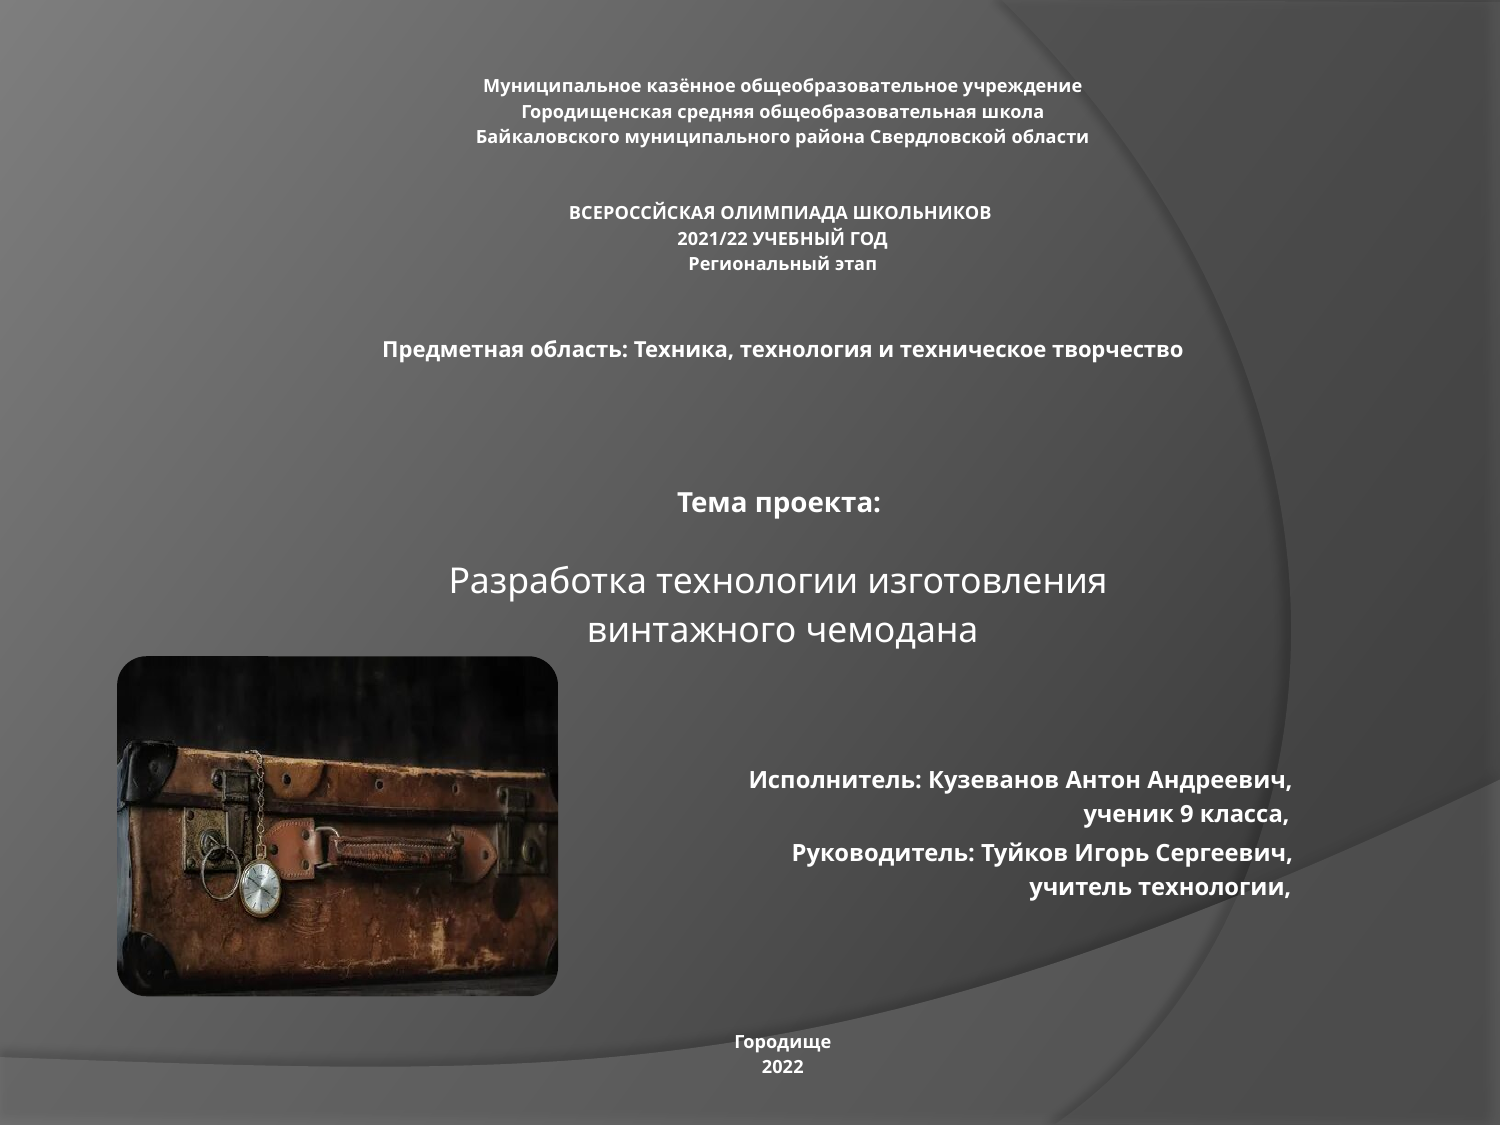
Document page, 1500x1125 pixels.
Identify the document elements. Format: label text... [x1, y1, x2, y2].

subtitle Муниципальное казённое общеобразовательное учреждение Городищенская средняя общеобразовательная школа Байкаловского муниципального района Свердловской области ВСЕРОССЙСКАЯ ОЛИМПИАДА ШКОЛЬНИКОВ 2021/22 УЧЕБНЫЙ ГОД Региональный этап Предметная область: Техника, технология и техническое творчество Тема проекта: Разработка технологии изготовления винтажного чемодана Исполнитель: Кузеванов Антон Андреевич, ученик 9 класса, Руководитель: Туйков Игорь Сергеевич, учитель технологии, Городище 2022 [257, 35, 1301, 1090]
picture [116, 656, 559, 997]
